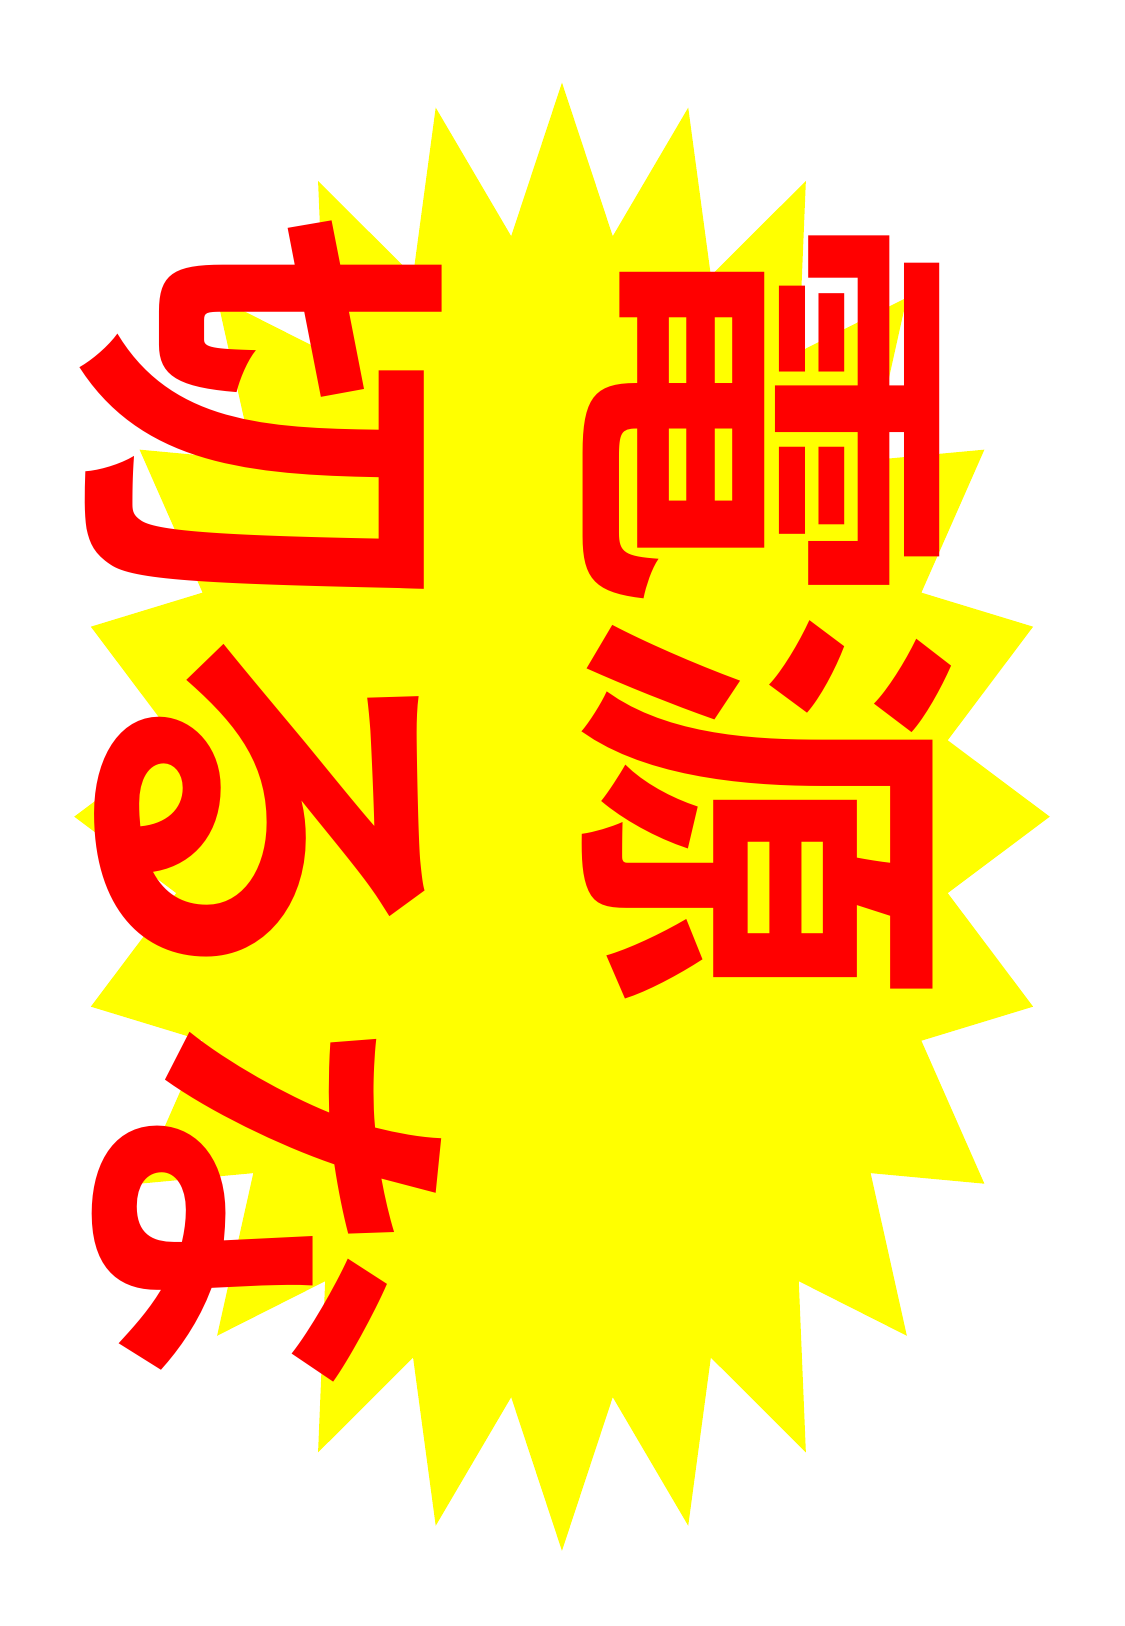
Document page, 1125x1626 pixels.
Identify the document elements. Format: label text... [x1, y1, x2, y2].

text_box [421, 105, 492, 198]
text_box [418, 1416, 503, 1528]
text_box [315, 179, 339, 198]
text_box [515, 1416, 609, 1553]
text_box [521, 80, 603, 198]
text_box [632, 105, 703, 198]
text_box [766, 1416, 808, 1455]
text_box [621, 1416, 706, 1528]
text_box [315, 1416, 358, 1455]
text_box [785, 179, 808, 198]
text_box 電源 切るな [30, 198, 1071, 1416]
